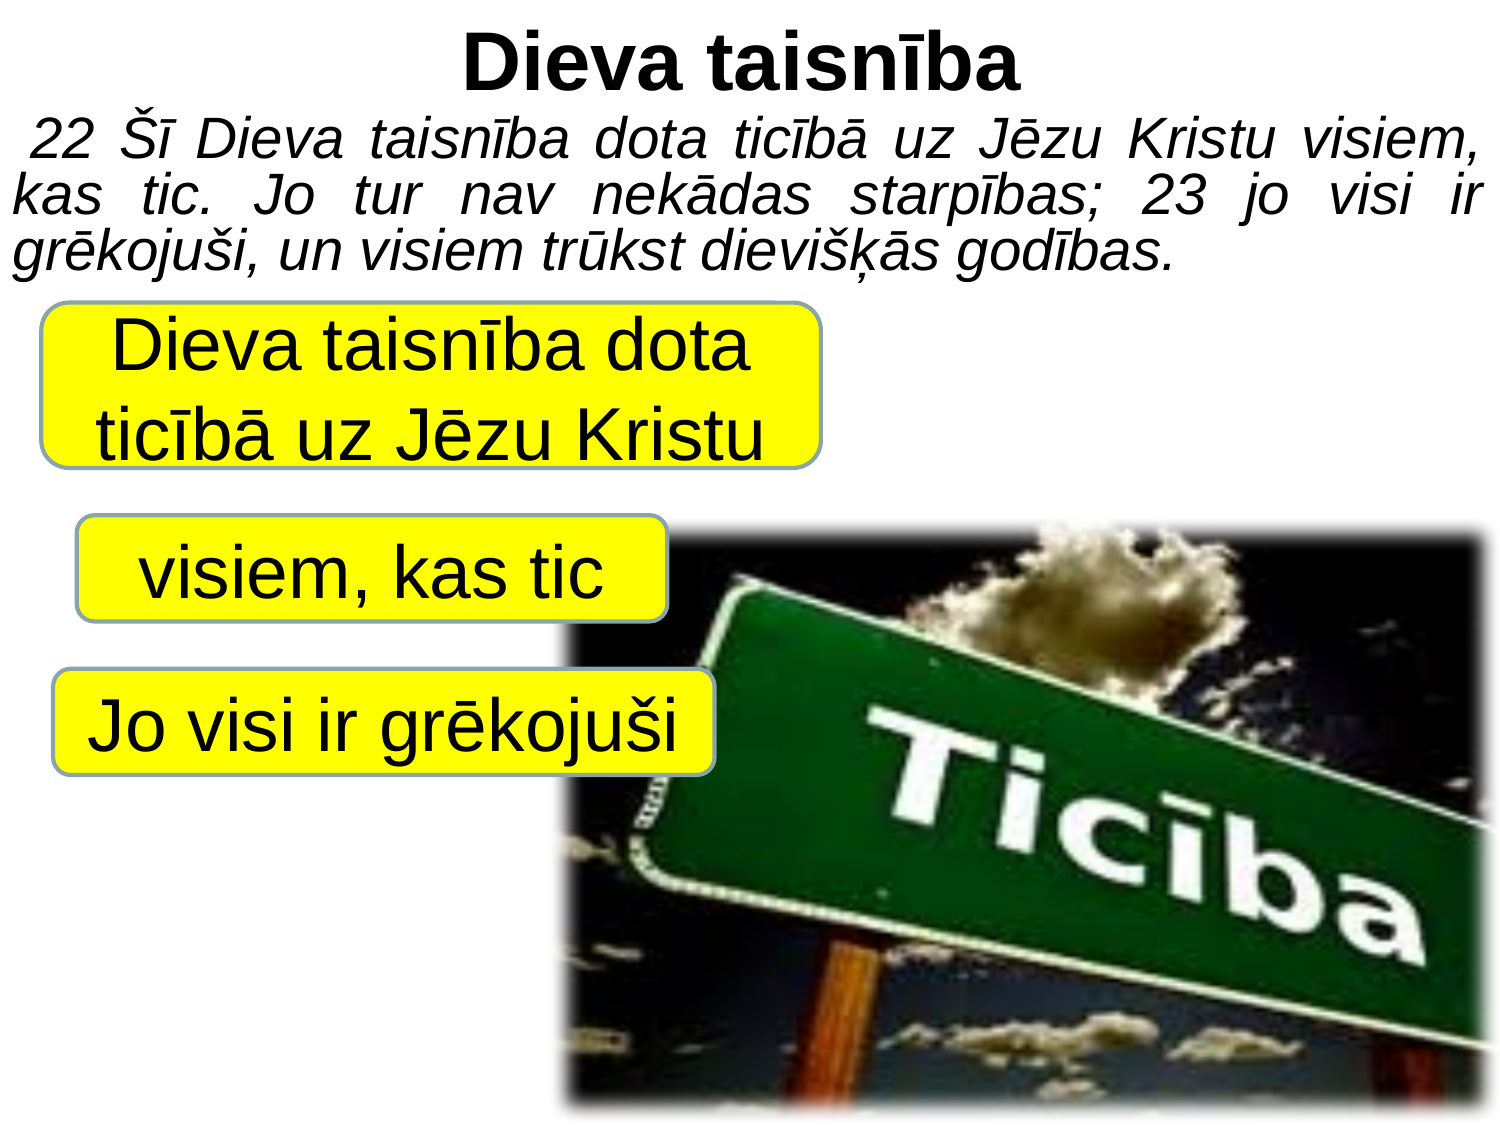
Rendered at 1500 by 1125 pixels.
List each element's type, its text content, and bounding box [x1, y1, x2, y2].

text_box Jo visi ir grēkojuši [50, 666, 543, 778]
text_box visiem, kas tic [74, 513, 658, 624]
text_box Dieva taisnība dota ticībā uz Jēzu Kristu [39, 300, 823, 471]
picture [548, 516, 1500, 1125]
text_box Dieva taisnība [70, 0, 1412, 136]
list 22 Šī Dieva taisnība dota ticībā uz Jēzu Kristu visiem, kas tic. Jo tur nav nekādas starpības; 23 jo visi ir grēkojuši, un visiem trūkst dievišķās godības. [0, 105, 1500, 362]
